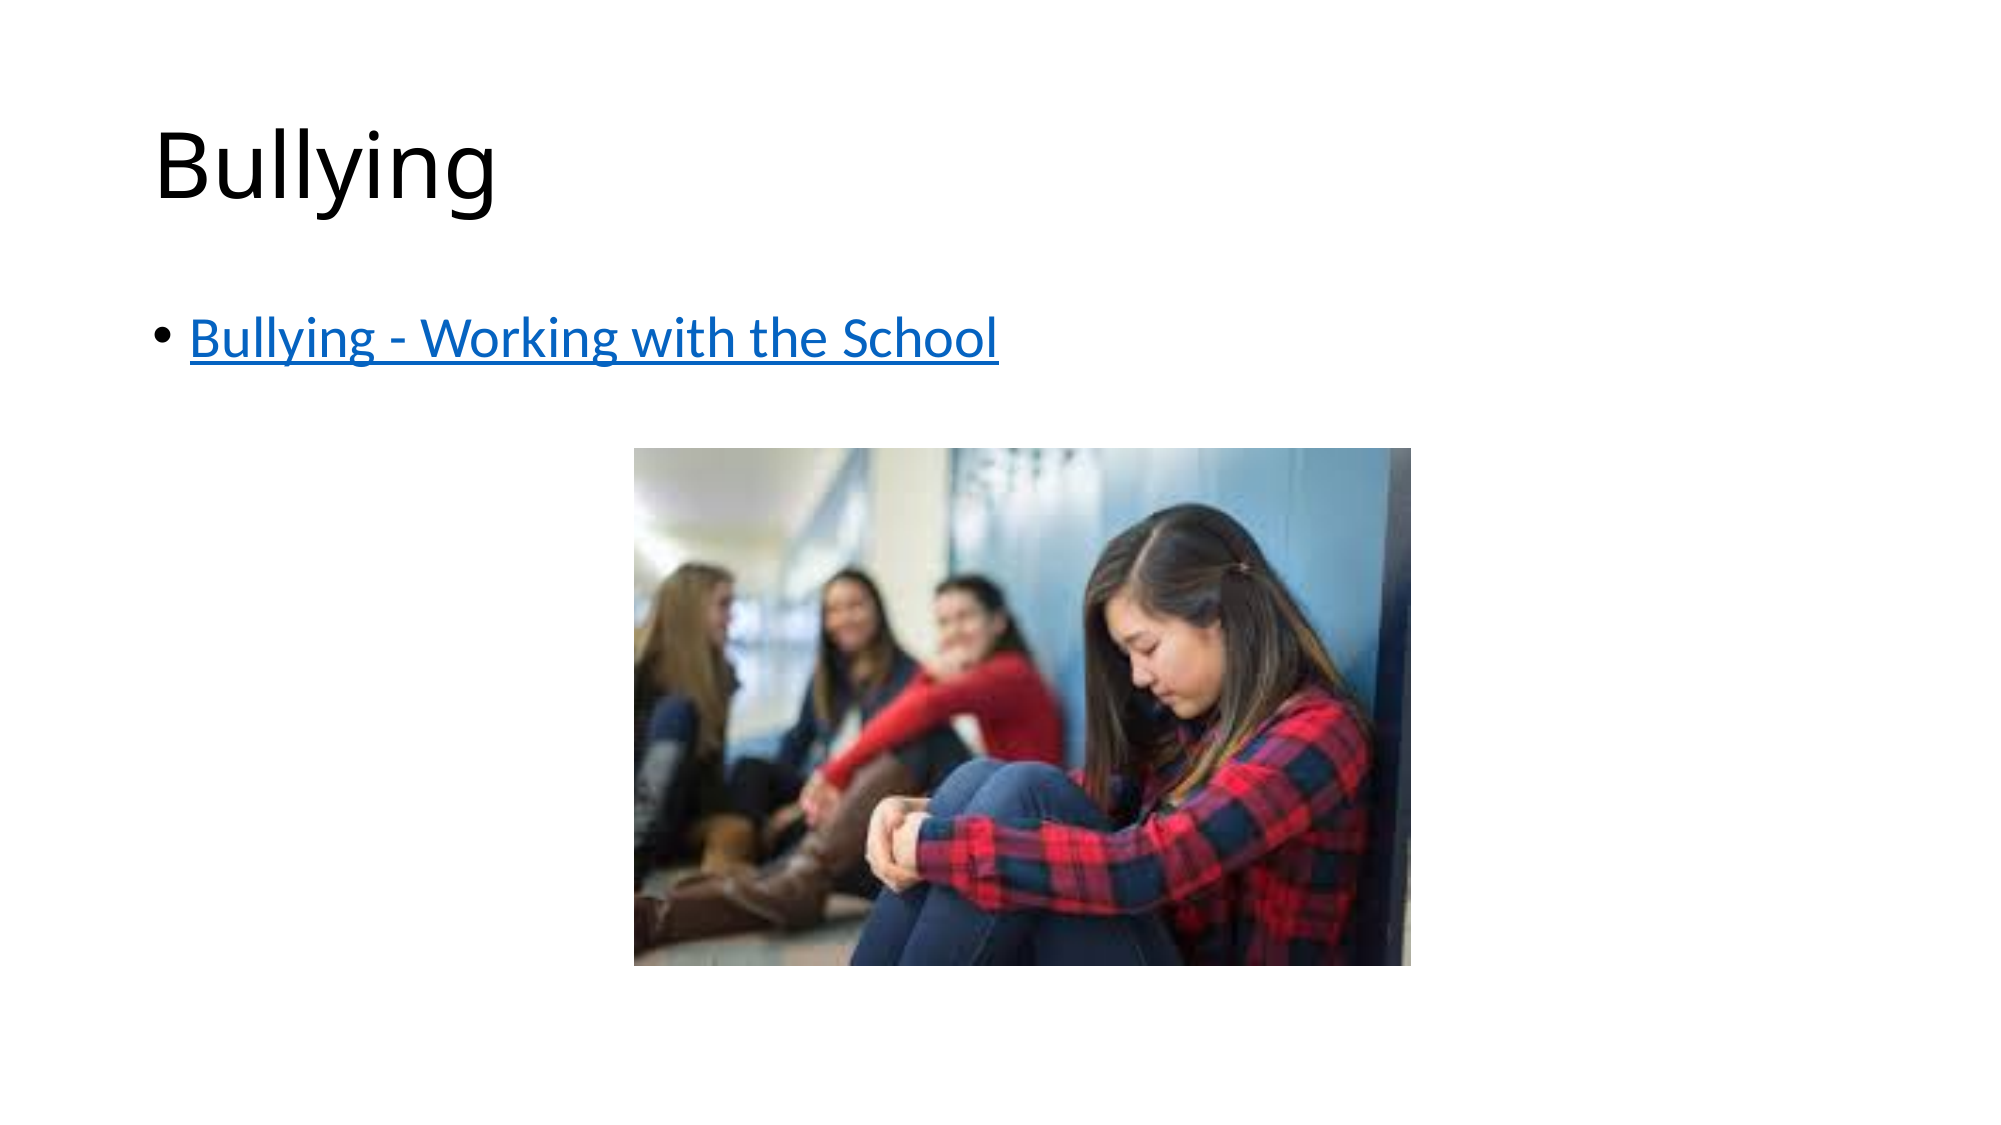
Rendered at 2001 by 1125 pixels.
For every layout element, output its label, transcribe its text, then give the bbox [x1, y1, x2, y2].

list Bullying - Working with the School [137, 299, 1863, 1014]
picture [634, 448, 1411, 966]
title Bullying [137, 59, 1863, 278]
